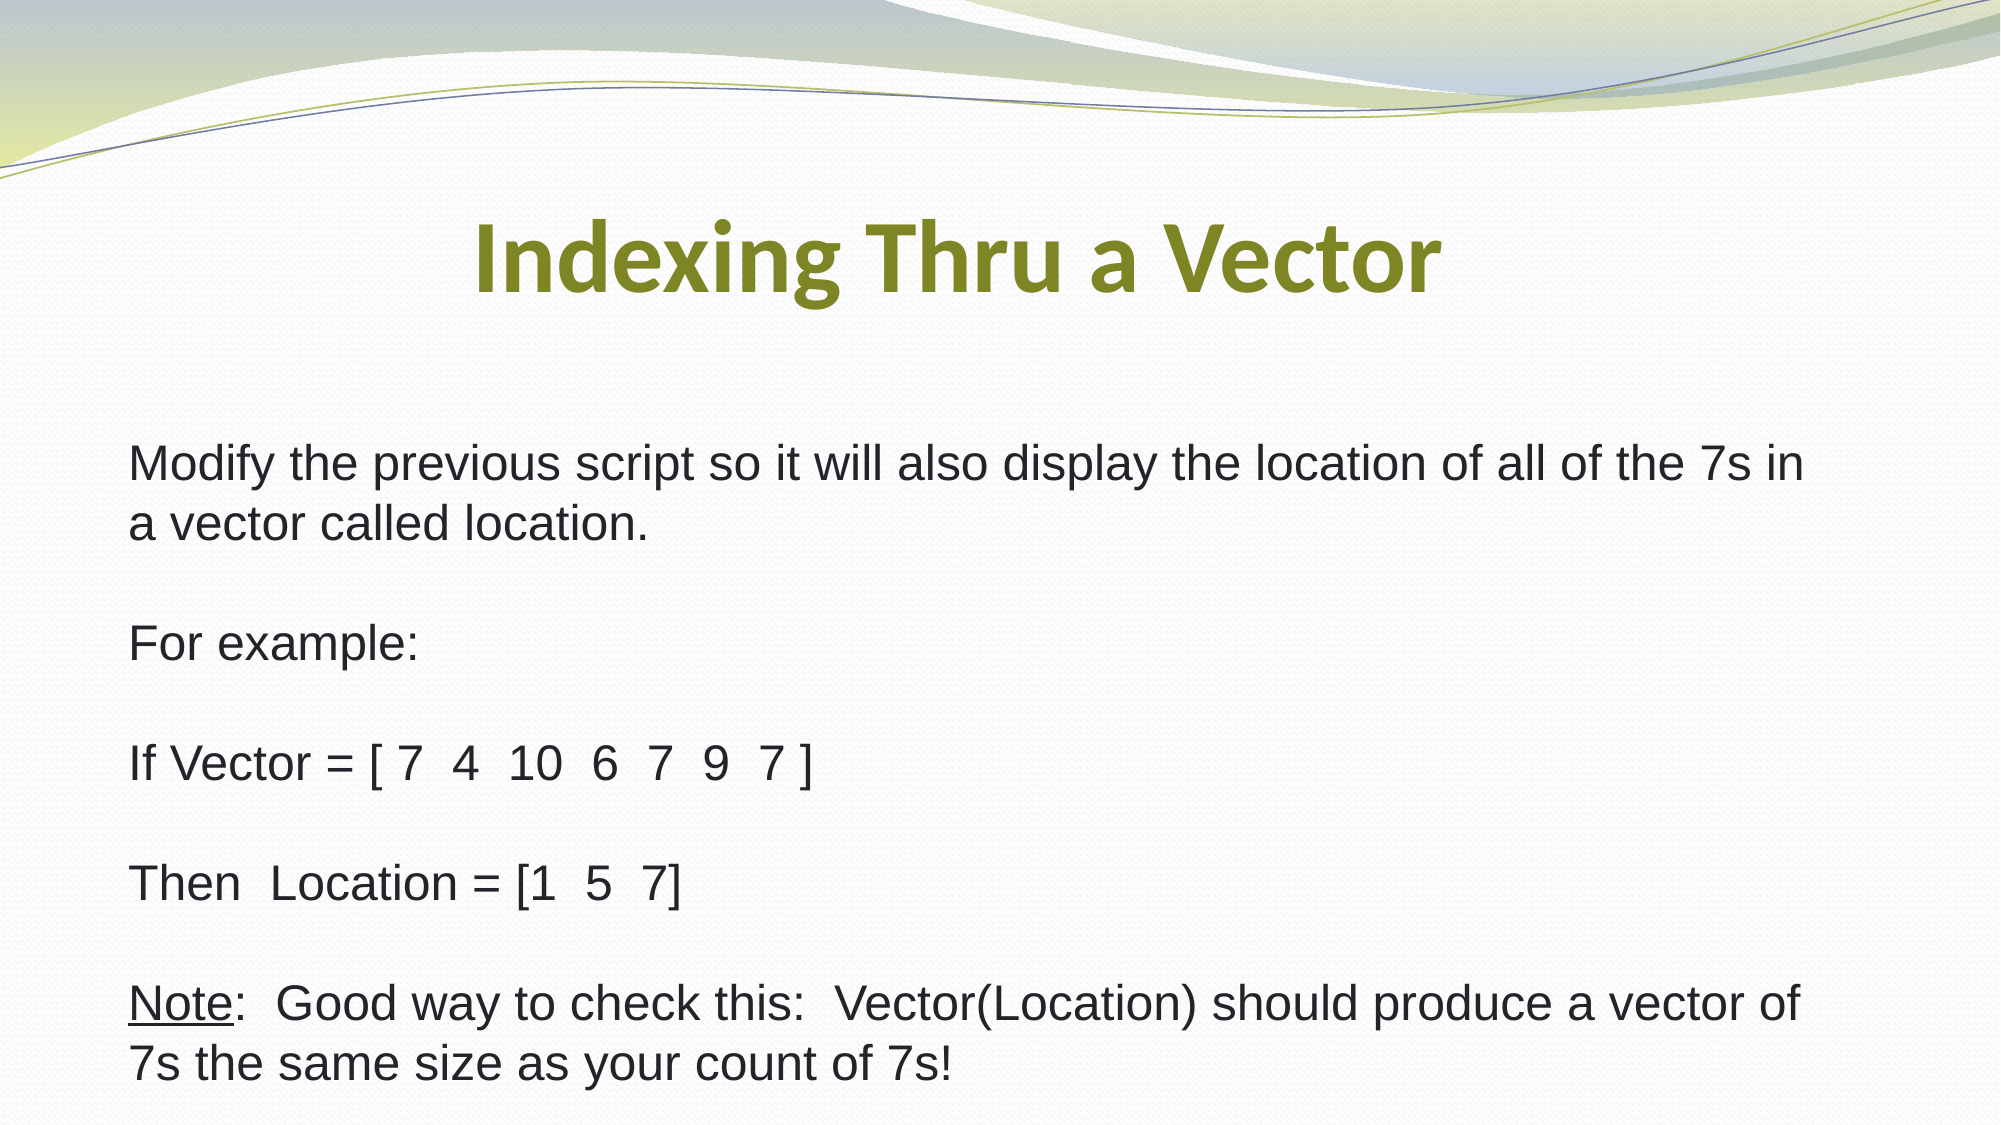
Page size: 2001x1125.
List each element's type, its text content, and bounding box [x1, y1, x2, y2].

text_box Modify the previous script so it will also display the location of all of the 7s in a vector called location. For example: If Vector = [ 7 4 10 6 7 9 7 ] Then Location = [1 5 7] Note: Good way to check this: Vector(Location) should produce a vector of 7s the same size as your count of 7s! [113, 423, 1862, 1098]
title Indexing Thru a Vector [283, 125, 1634, 314]
